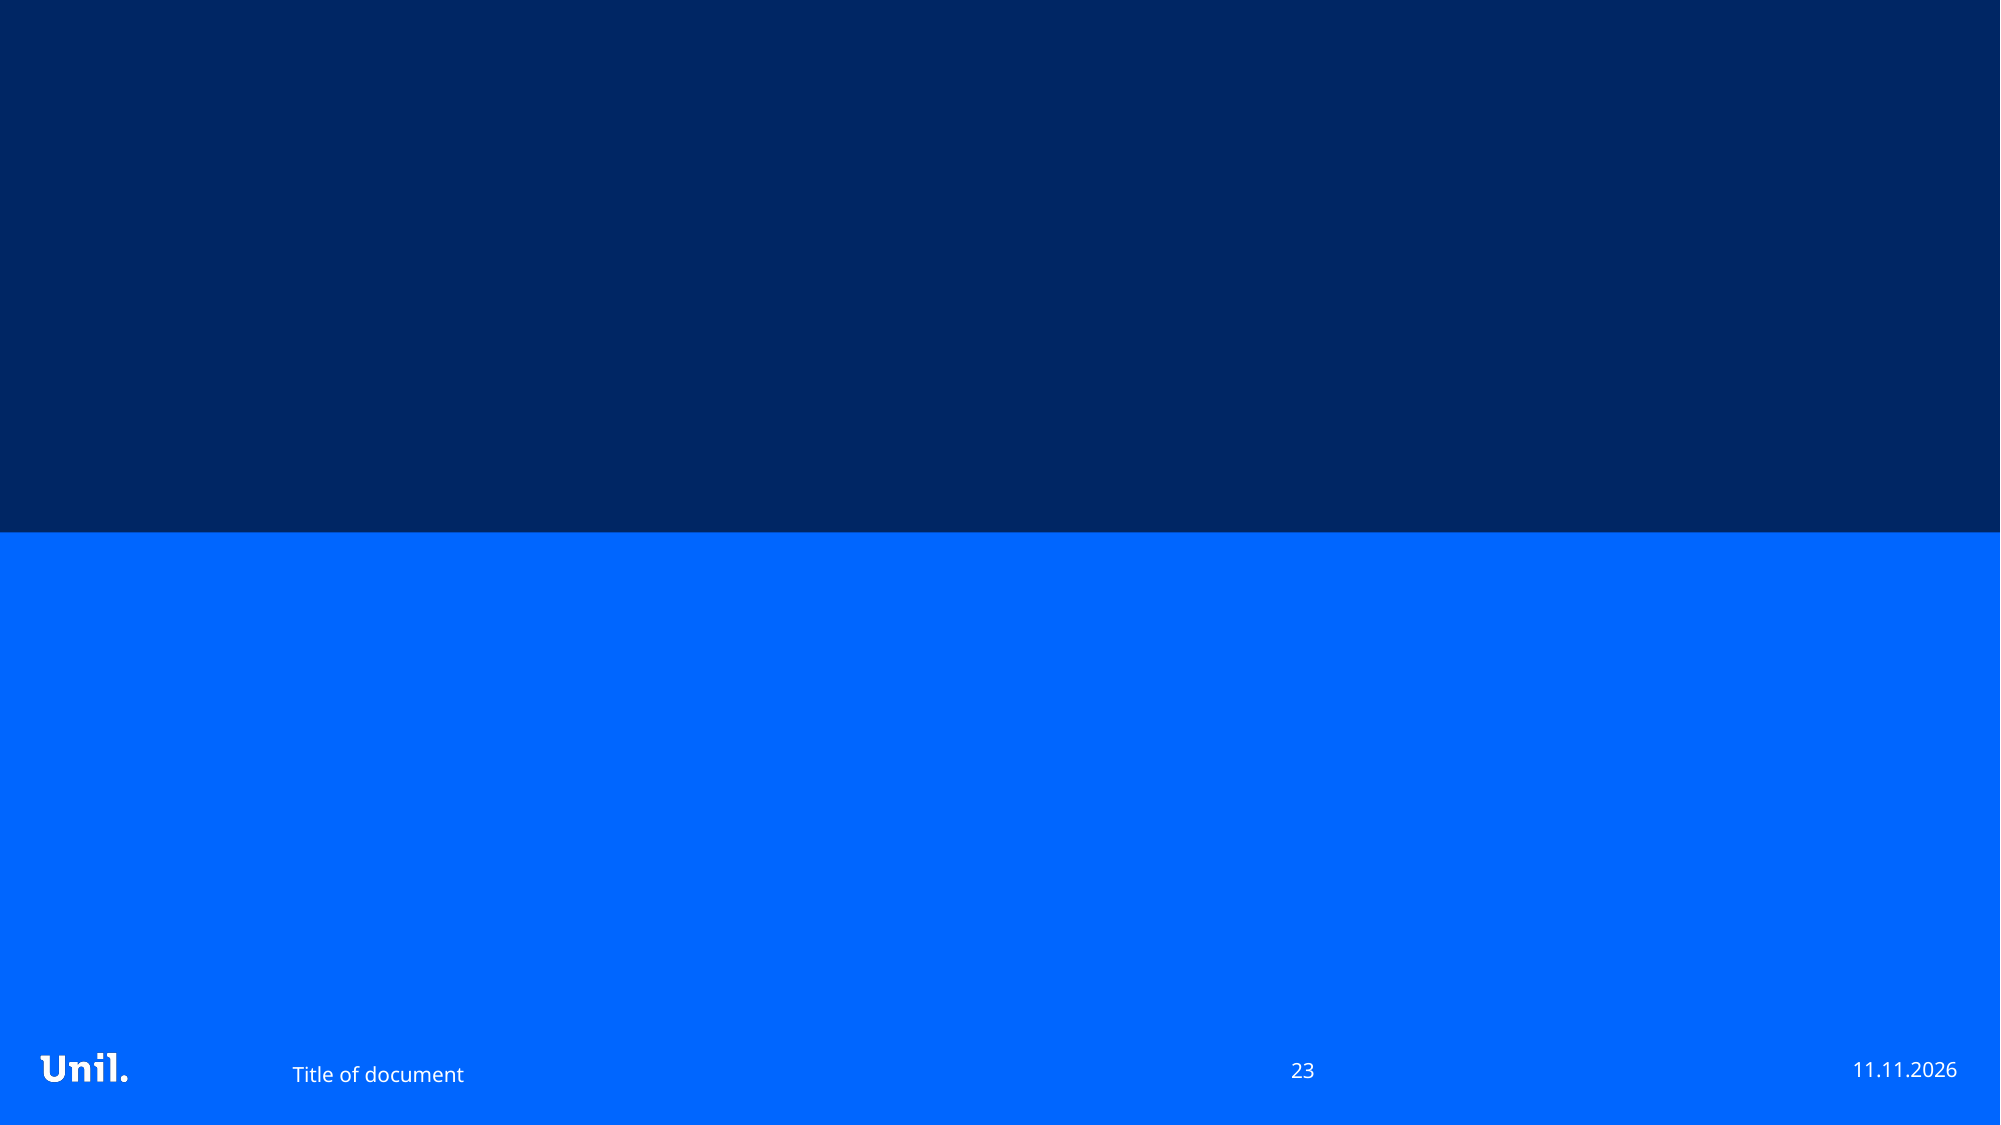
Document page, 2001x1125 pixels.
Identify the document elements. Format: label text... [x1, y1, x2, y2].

slide_number 23 [1250, 1037, 1355, 1086]
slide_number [1789, 1026, 1958, 1086]
footer Title of document [292, 1011, 1048, 1087]
picture [27, 1042, 141, 1095]
